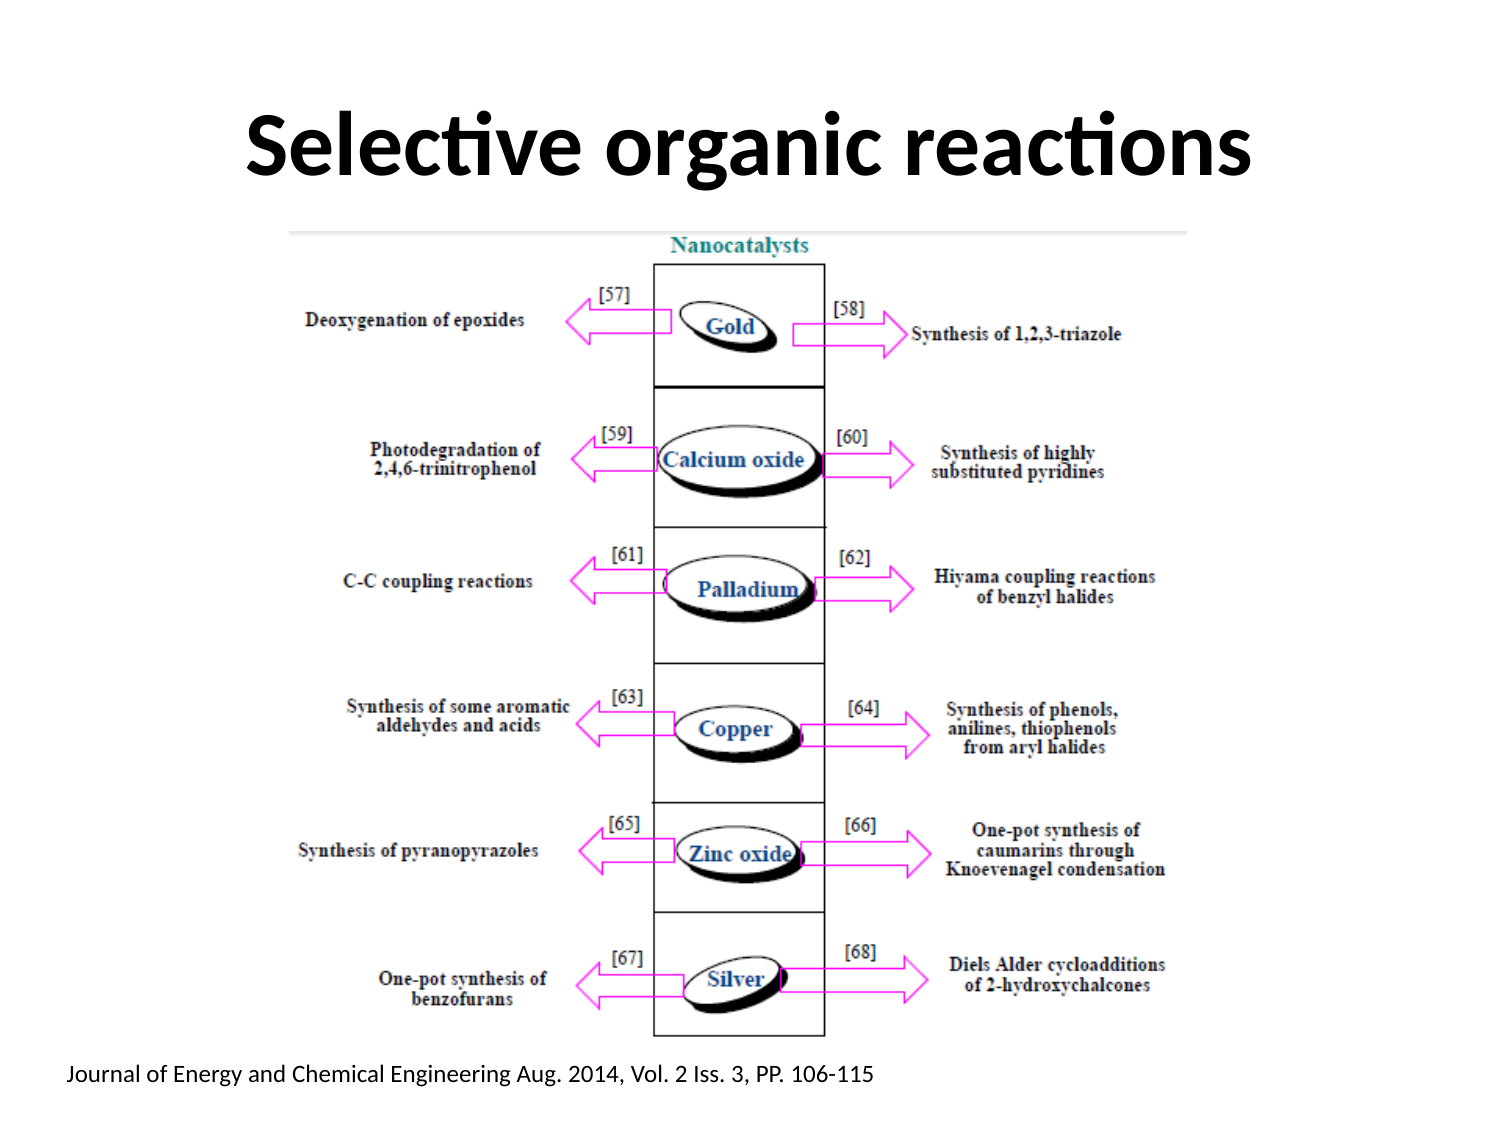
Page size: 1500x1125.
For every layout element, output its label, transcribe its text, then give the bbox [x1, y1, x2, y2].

picture [289, 231, 1187, 1051]
text_box Journal of Energy and Chemical Engineering Aug. 2014, Vol. 2 Iss. 3, PP. 106-115 [51, 1050, 1390, 1096]
title Selective organic reactions [75, 45, 1425, 233]
